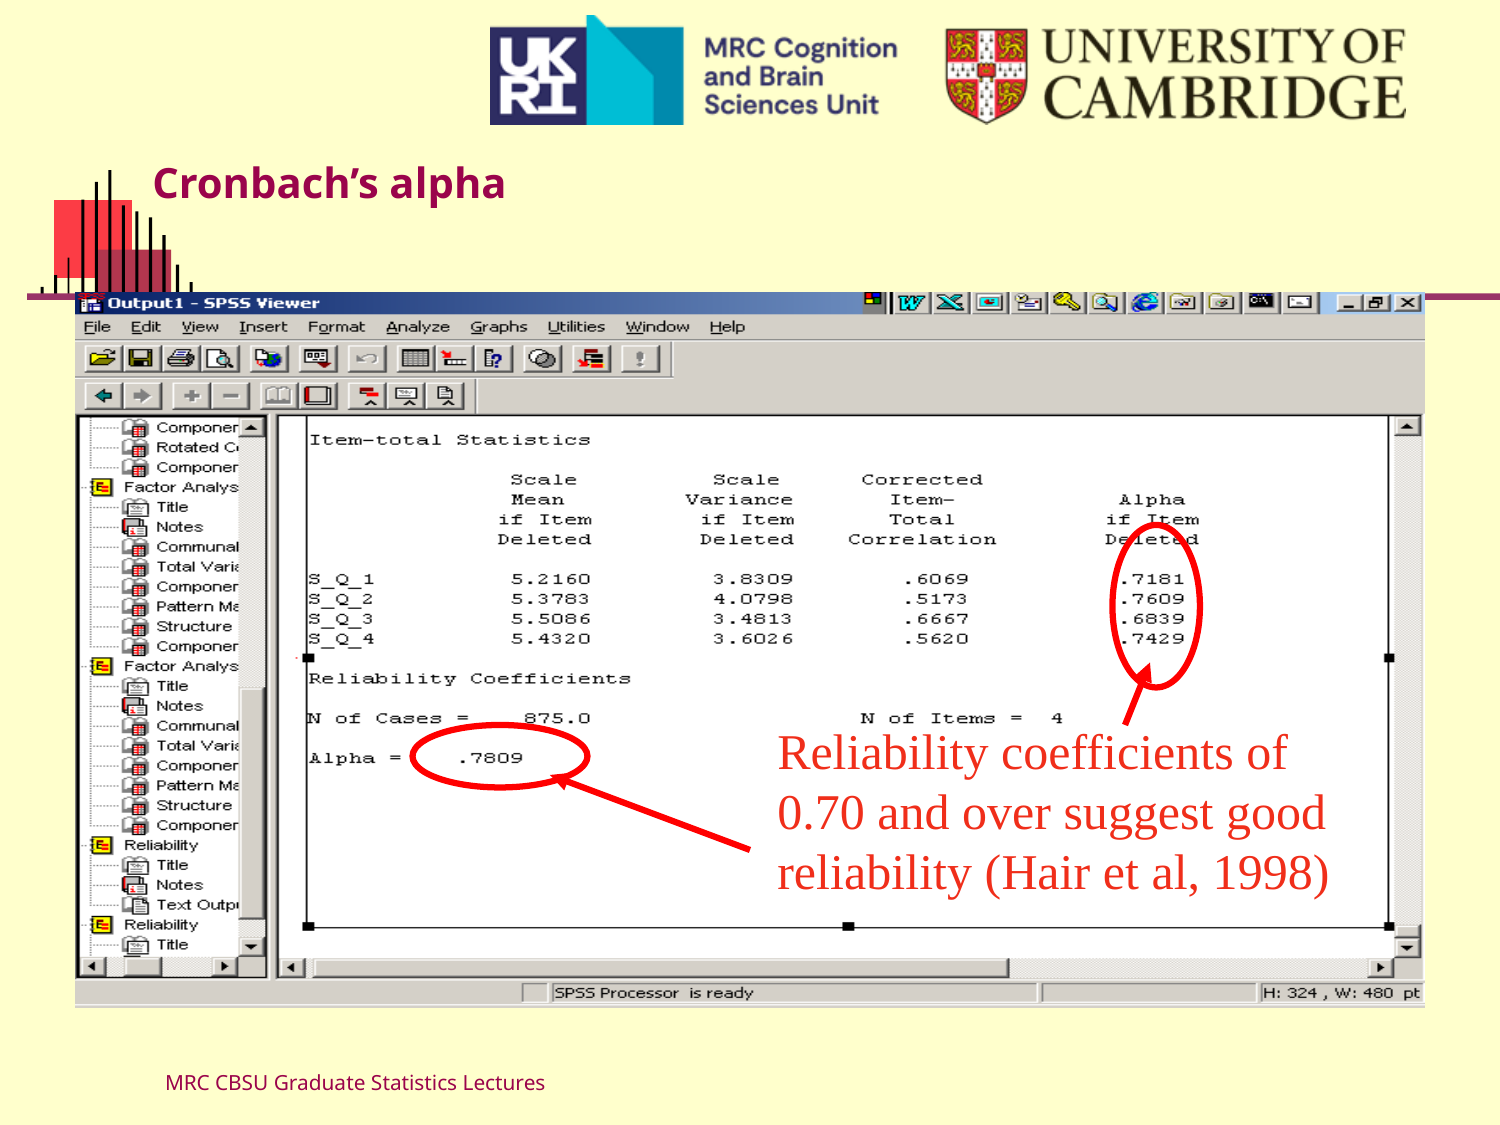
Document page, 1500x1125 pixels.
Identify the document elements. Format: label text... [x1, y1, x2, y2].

title Cronbach’s alpha [137, 137, 988, 233]
picture [490, 15, 1406, 125]
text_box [74, 292, 1426, 1008]
footer MRC CBSU Graduate Statistics Lectures [149, 1062, 988, 1101]
